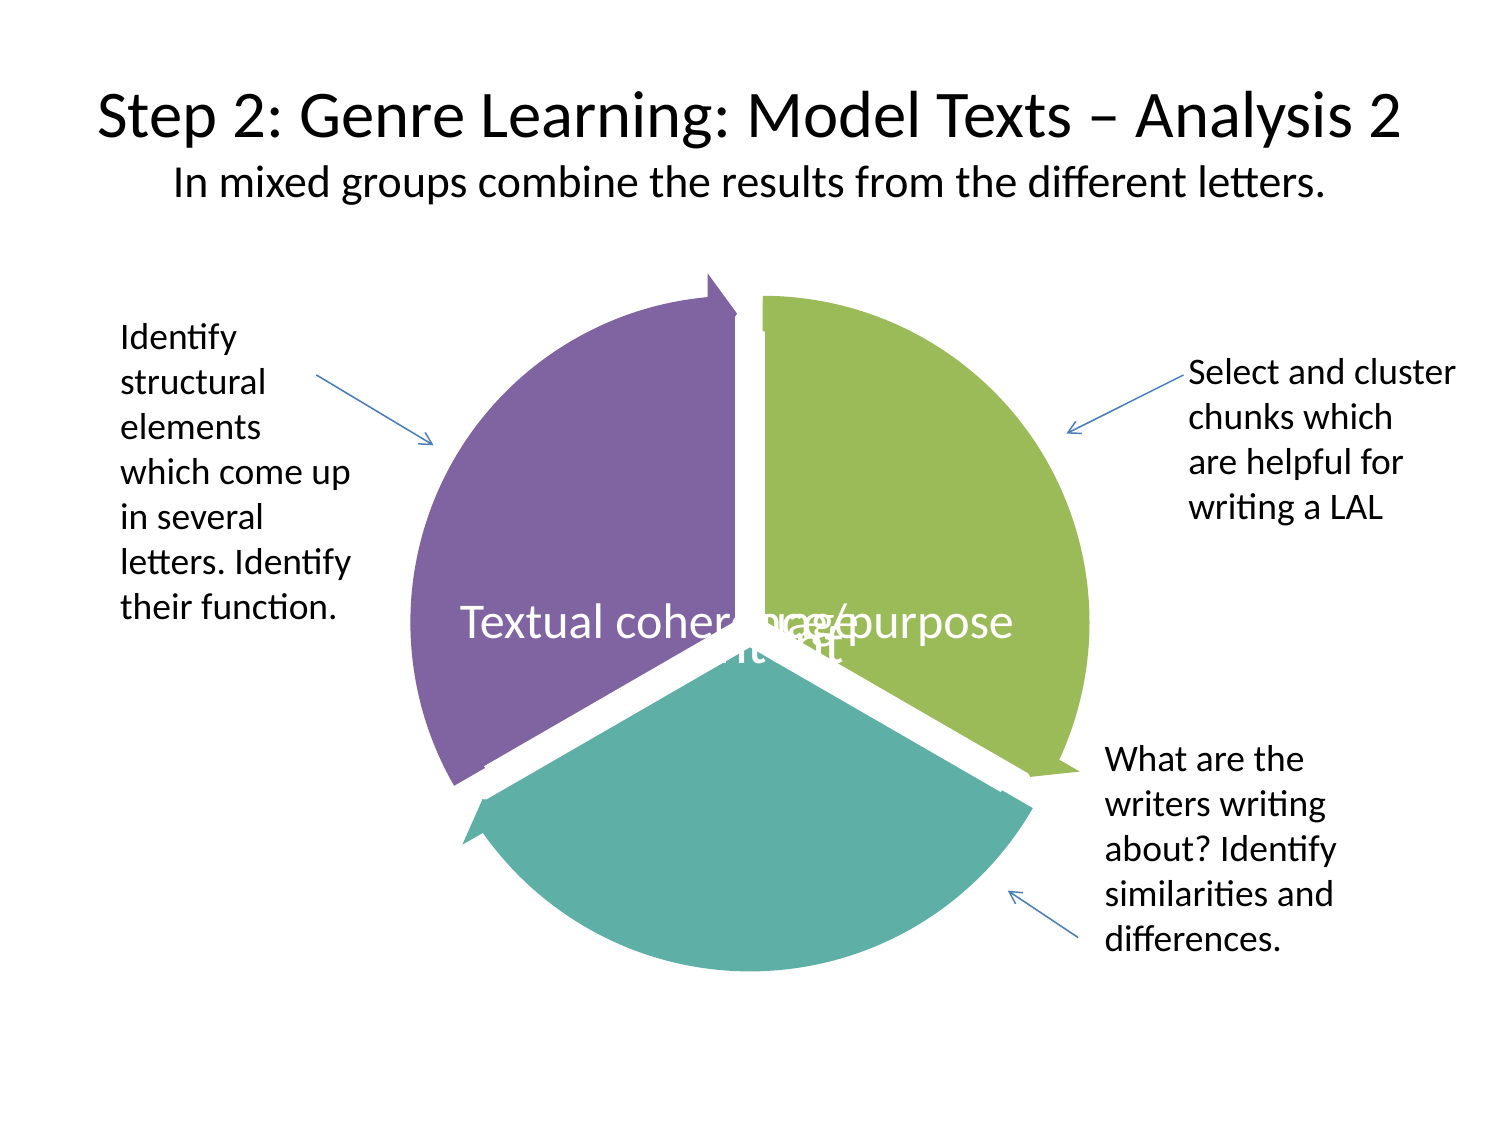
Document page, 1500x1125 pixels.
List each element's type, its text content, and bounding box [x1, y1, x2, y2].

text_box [1007, 890, 1079, 938]
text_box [316, 374, 434, 446]
title Step 2: Genre Learning: Model Texts – Analysis 2 In mixed groups combine the results from the different letters. [75, 45, 1425, 233]
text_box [1066, 374, 1184, 434]
text_box Select and cluster chunks which are helpful for writing a LAL [1429, 339, 1472, 535]
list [74, 262, 1426, 1006]
